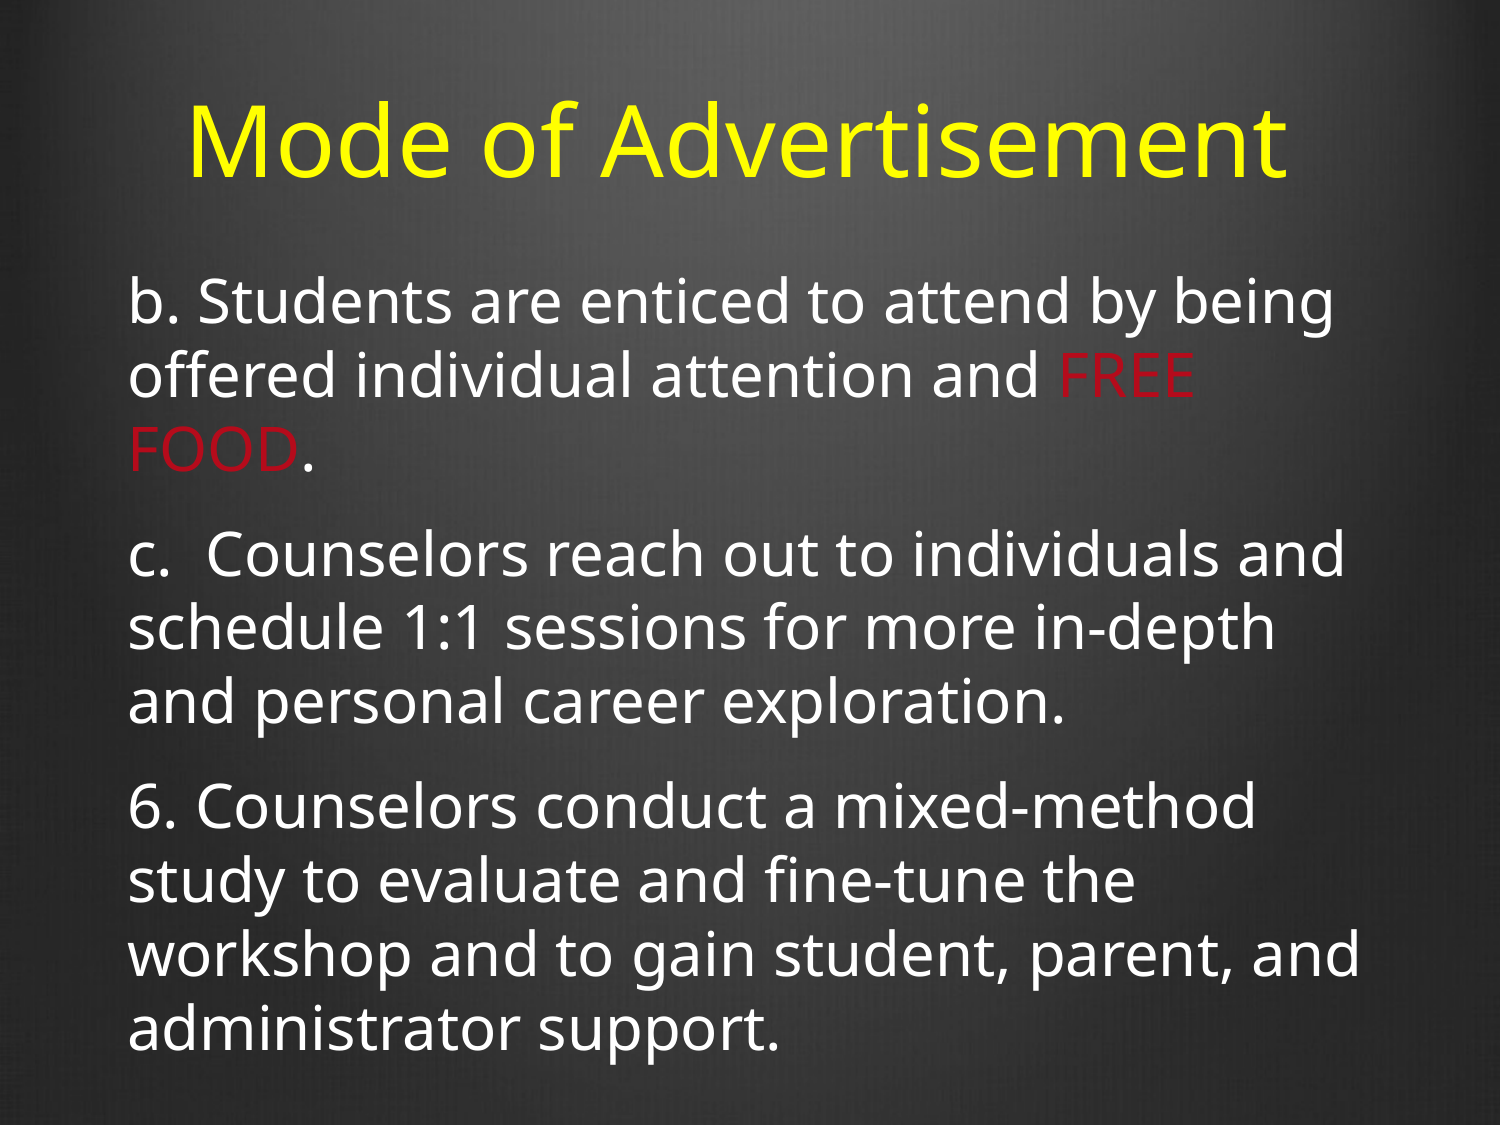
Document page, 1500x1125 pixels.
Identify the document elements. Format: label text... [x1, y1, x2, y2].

list b. Students are enticed to attend by being offered individual attention and FREE FOOD. c. Counselors reach out to individuals and schedule 1:1 sessions for more in-depth and personal career exploration. 6. Counselors conduct a mixed-method study to evaluate and fine-tune the workshop and to gain student, parent, and administrator support. [112, 254, 1388, 1078]
title Mode of Advertisement [112, 19, 1388, 254]
